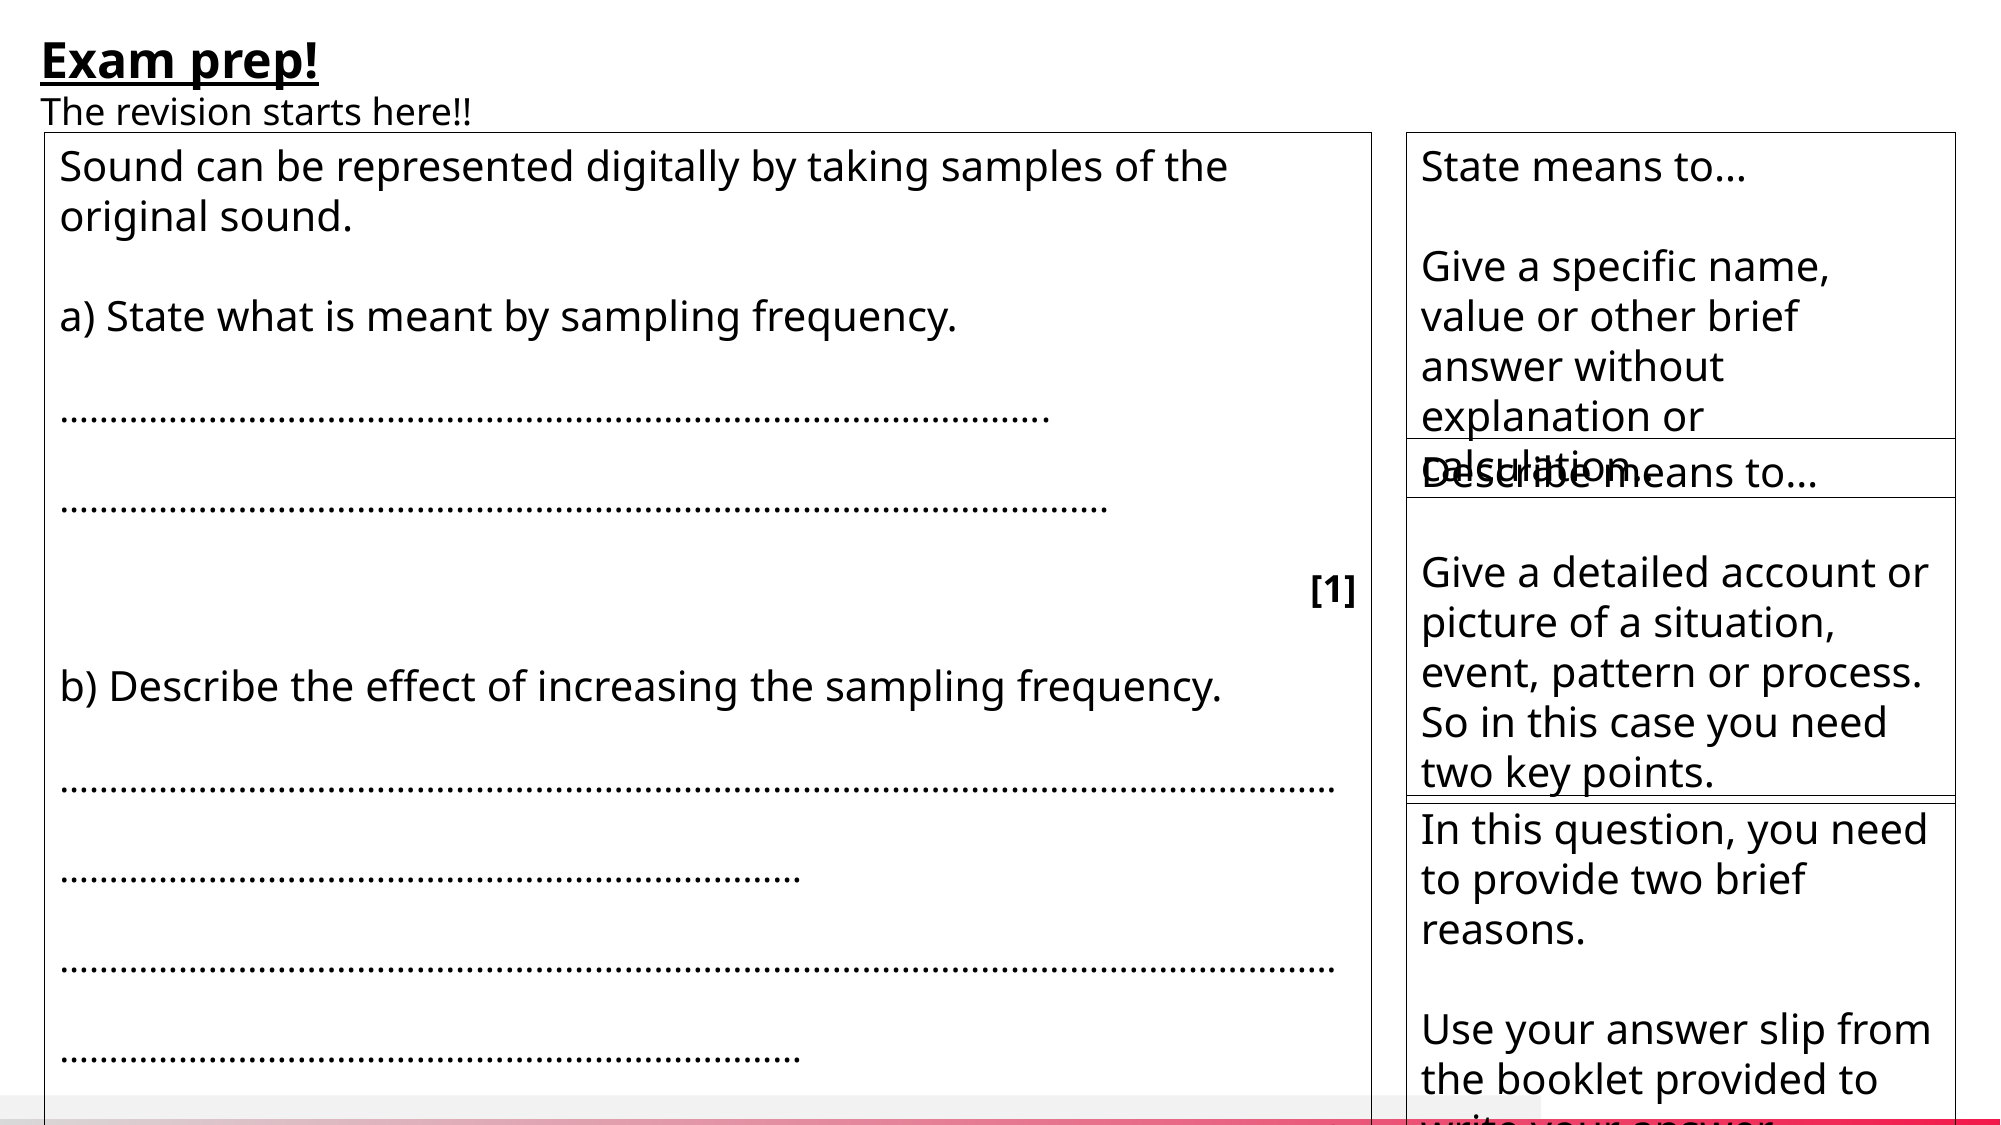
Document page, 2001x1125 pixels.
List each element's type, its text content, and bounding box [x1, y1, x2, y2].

text_box Exam prep! The revision starts here!! [25, 21, 1095, 141]
text_box Describe means to… Give a detailed account or picture of a situation, event, pattern or process. So in this case you need two key points. [1406, 438, 1956, 804]
text_box State means to… Give a specific name, value or other brief answer without explanation or calculation.. [1406, 132, 1956, 438]
text_box In this question, you need to provide two brief reasons. Use your answer slip from the booklet provided to write your answer. [1406, 804, 1956, 1125]
text_box Sound can be represented digitally by taking samples of the original sound. a) State what is meant by sampling frequency. ……………………………………………………………………………………….……………………………………………………………………………………………. [1] b) Describe the effect of increasing the sampling frequency. …………………………………………………………………………………………………………………………………………………………………………………… …………………………………………………………………………………………………………………………………………………………………………………… [2] [44, 132, 1372, 1125]
